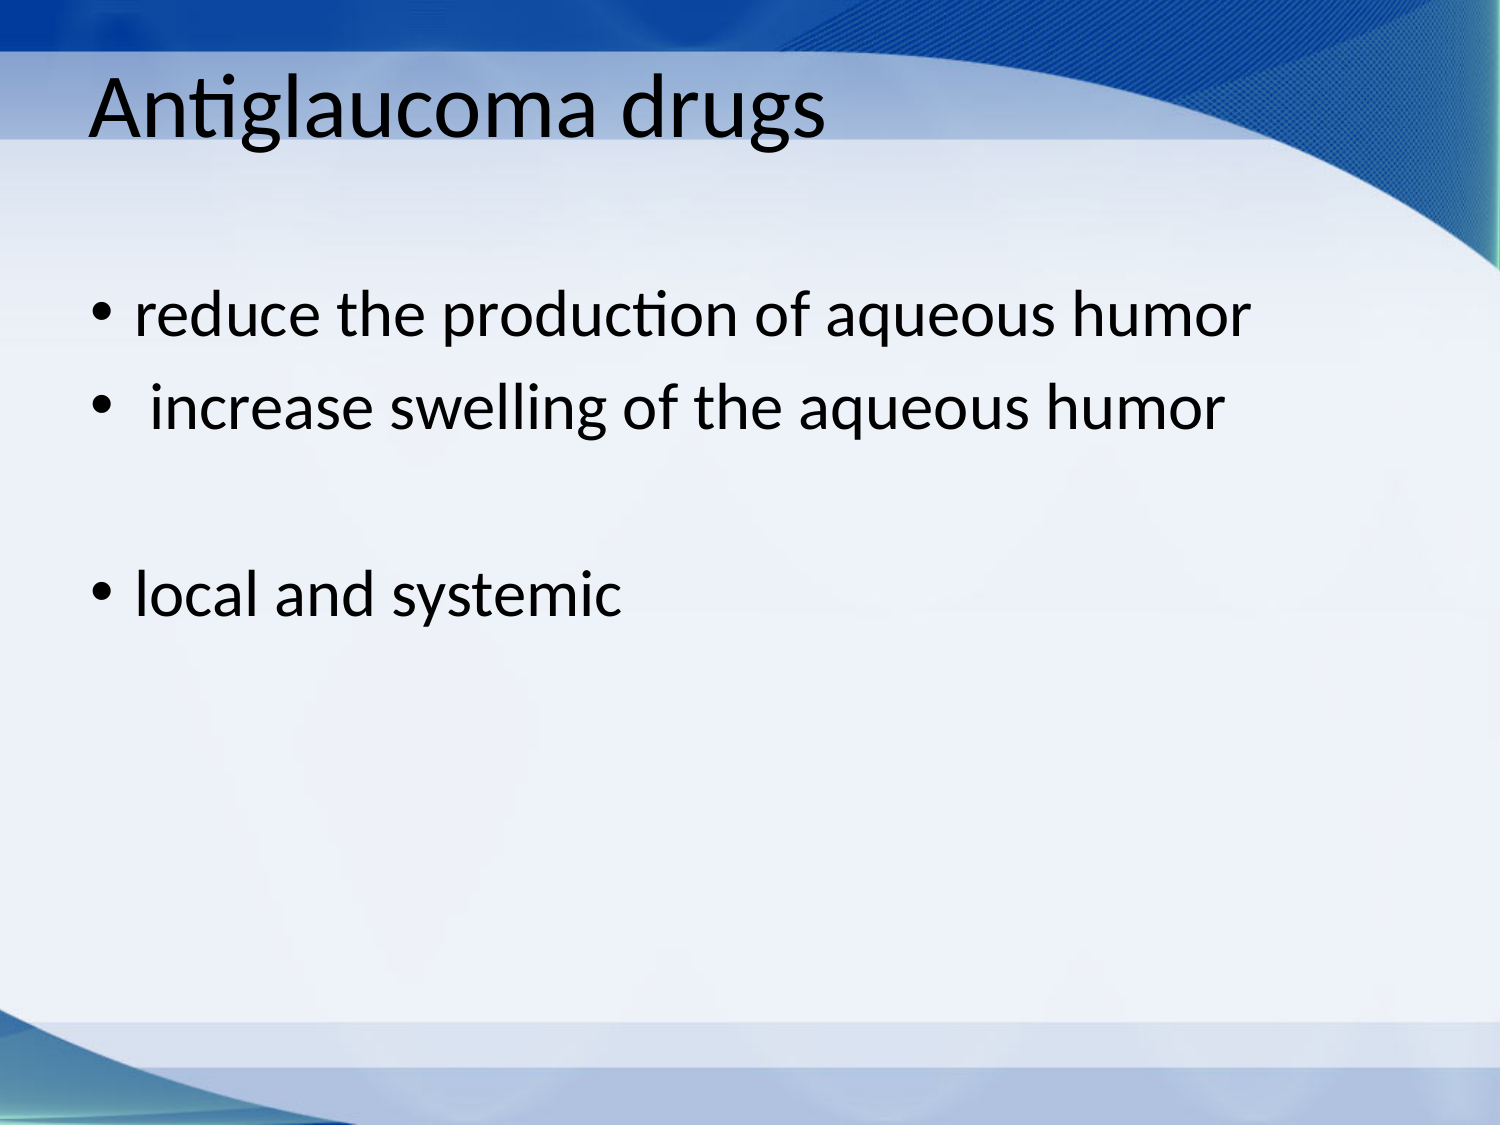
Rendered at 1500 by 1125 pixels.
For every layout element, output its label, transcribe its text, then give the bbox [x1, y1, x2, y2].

picture [0, 0, 1500, 1125]
list reduce the production of aqueous humor increase swelling of the aqueous humor local and systemic [75, 262, 1425, 1005]
title Antiglaucoma drugs [73, 7, 1424, 195]
